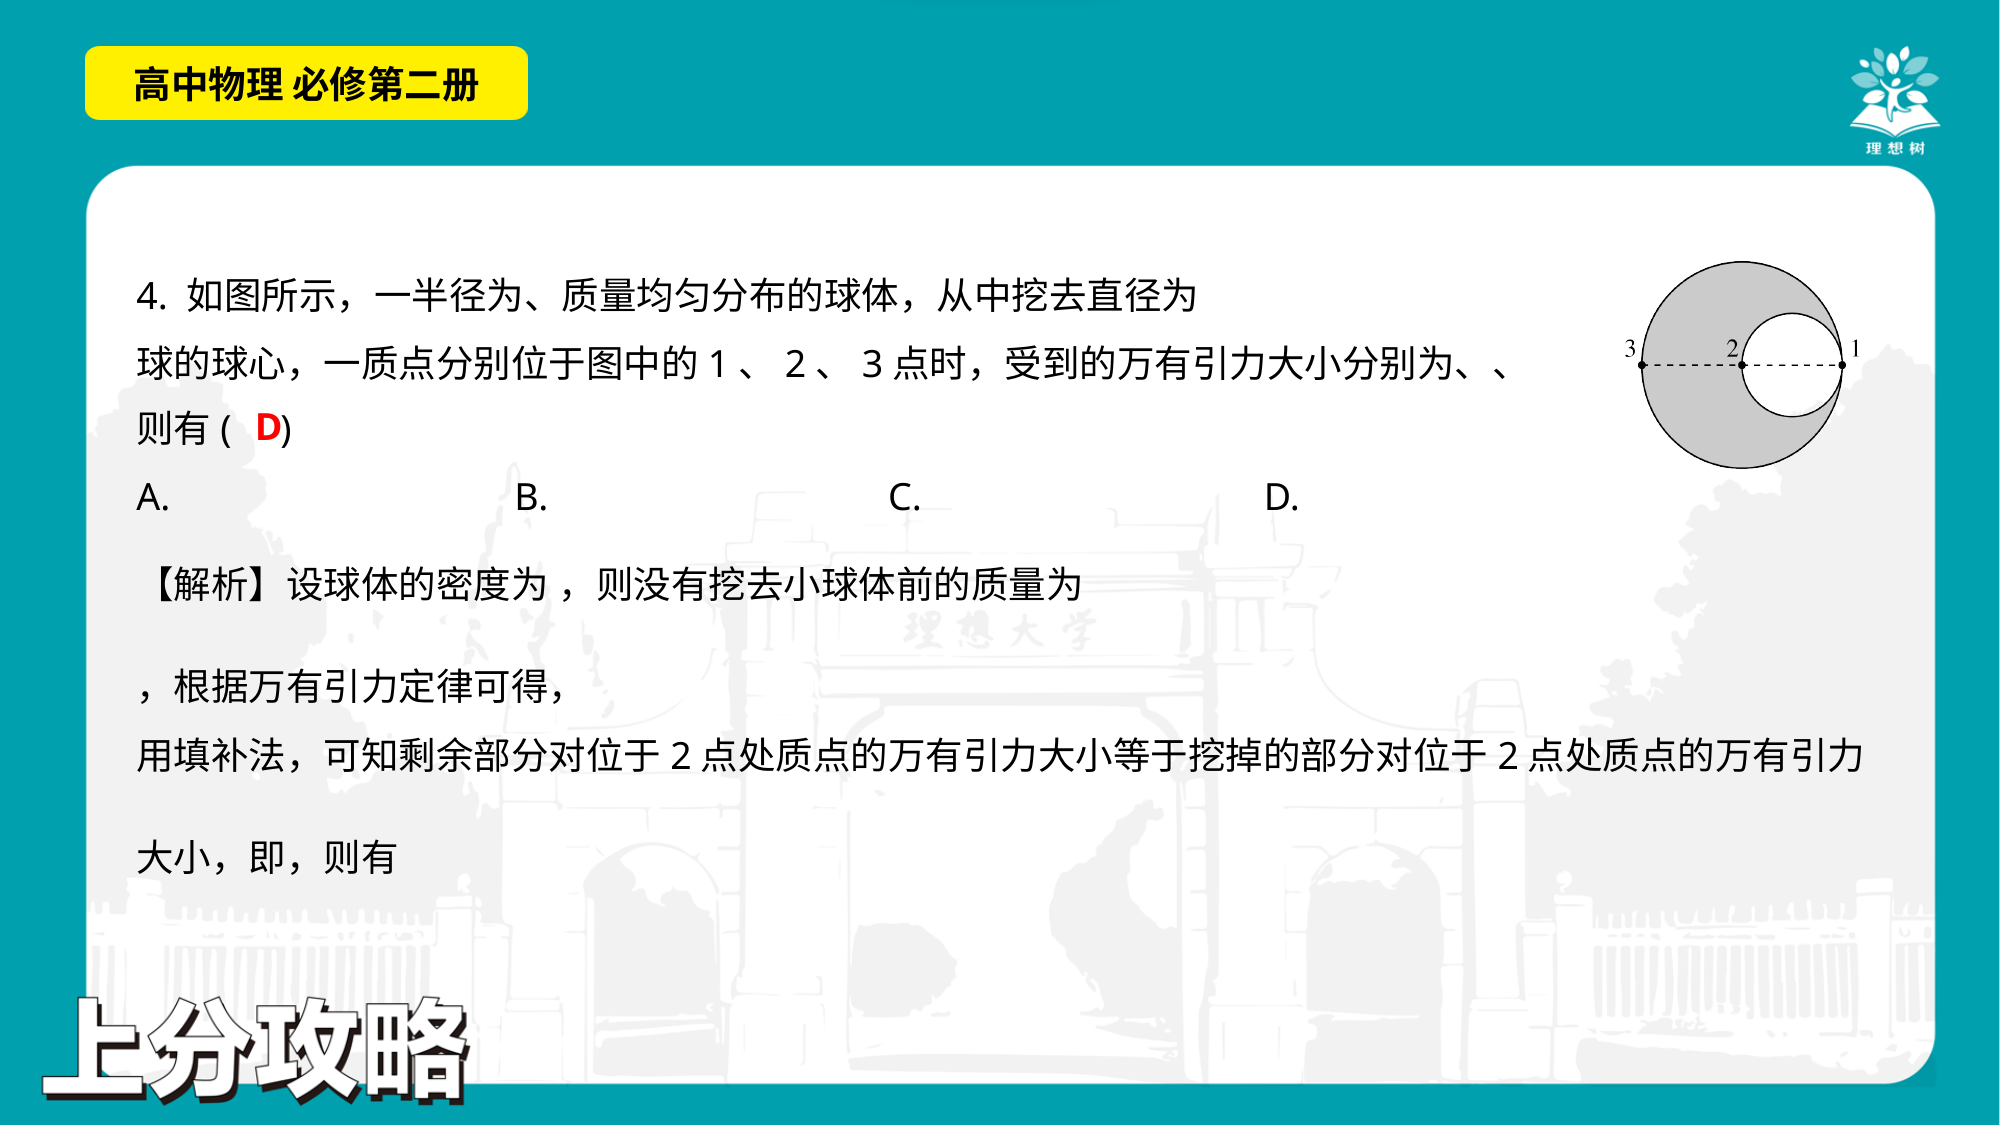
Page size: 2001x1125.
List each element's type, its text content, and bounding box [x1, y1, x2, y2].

text_box D [241, 383, 296, 442]
picture [0, 0, 2000, 1125]
